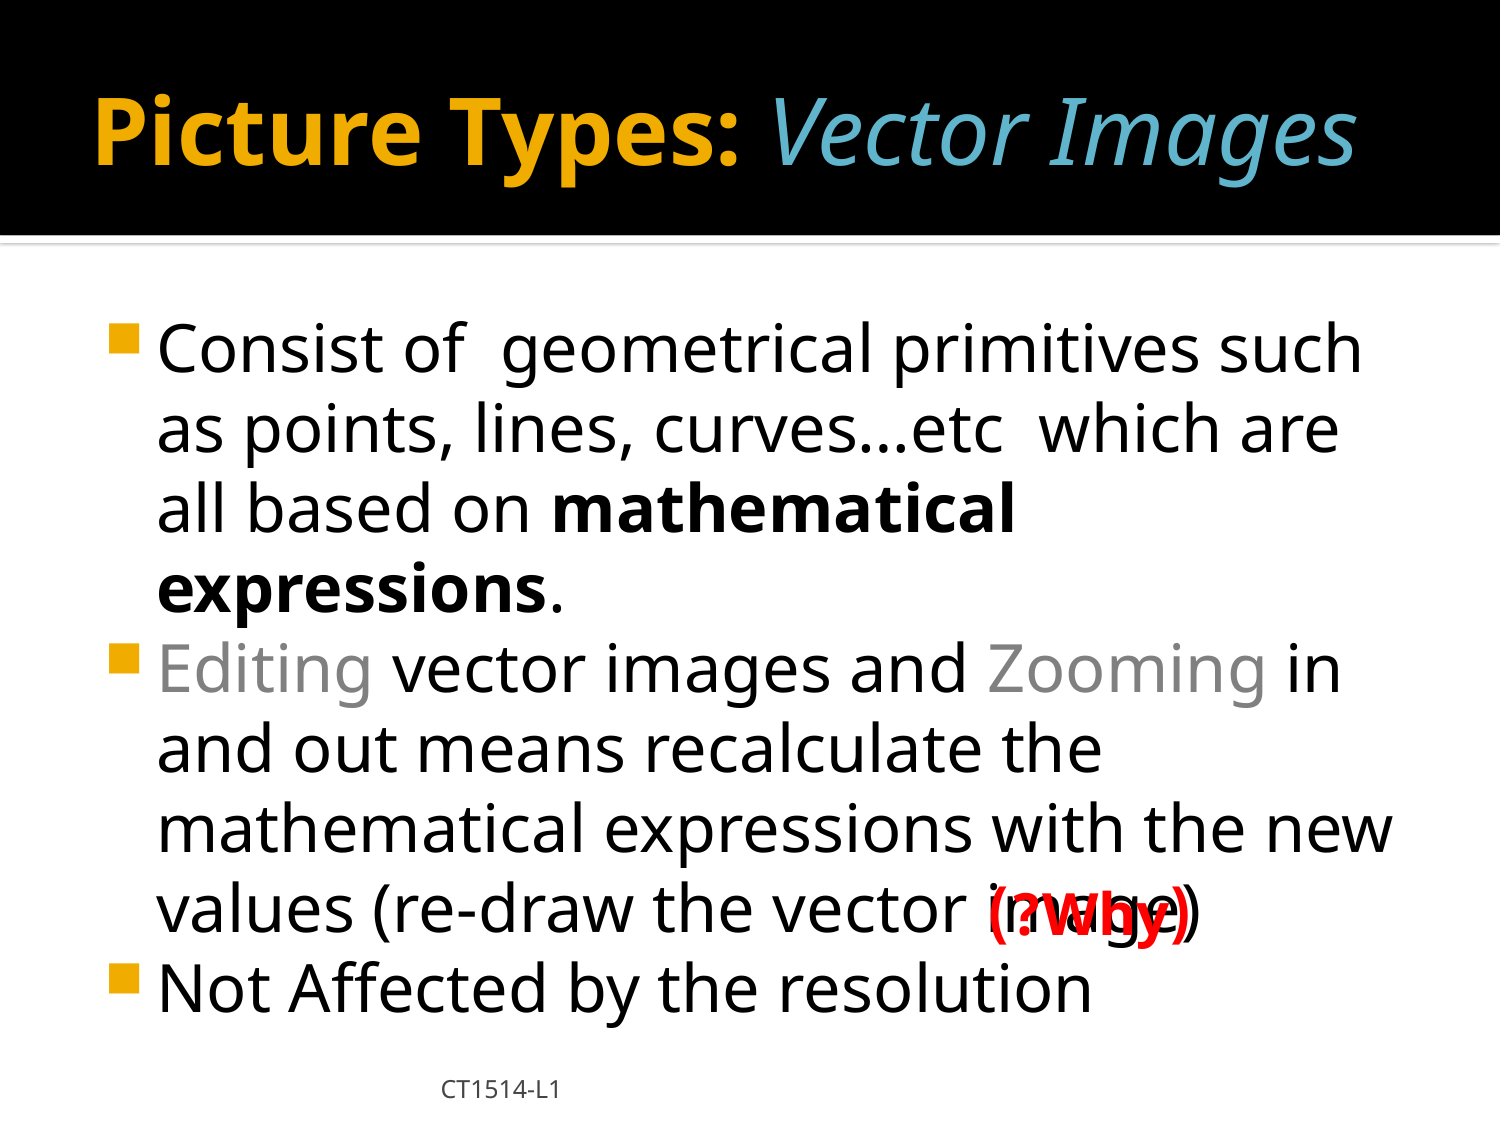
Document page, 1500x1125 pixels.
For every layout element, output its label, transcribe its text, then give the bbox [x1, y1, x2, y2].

footer CT1514-L1 [433, 1062, 1337, 1108]
text_box (Why?) [973, 869, 1208, 955]
title Picture Types: Vector Images [75, 25, 1425, 231]
list Consist of geometrical primitives such as points, lines, curves…etc which are all based on mathematical expressions. Editing vector images and Zooming in and out means recalculate the mathematical expressions with the new values (re-draw the vector image) Not Affected by the resolution [75, 291, 1425, 1050]
